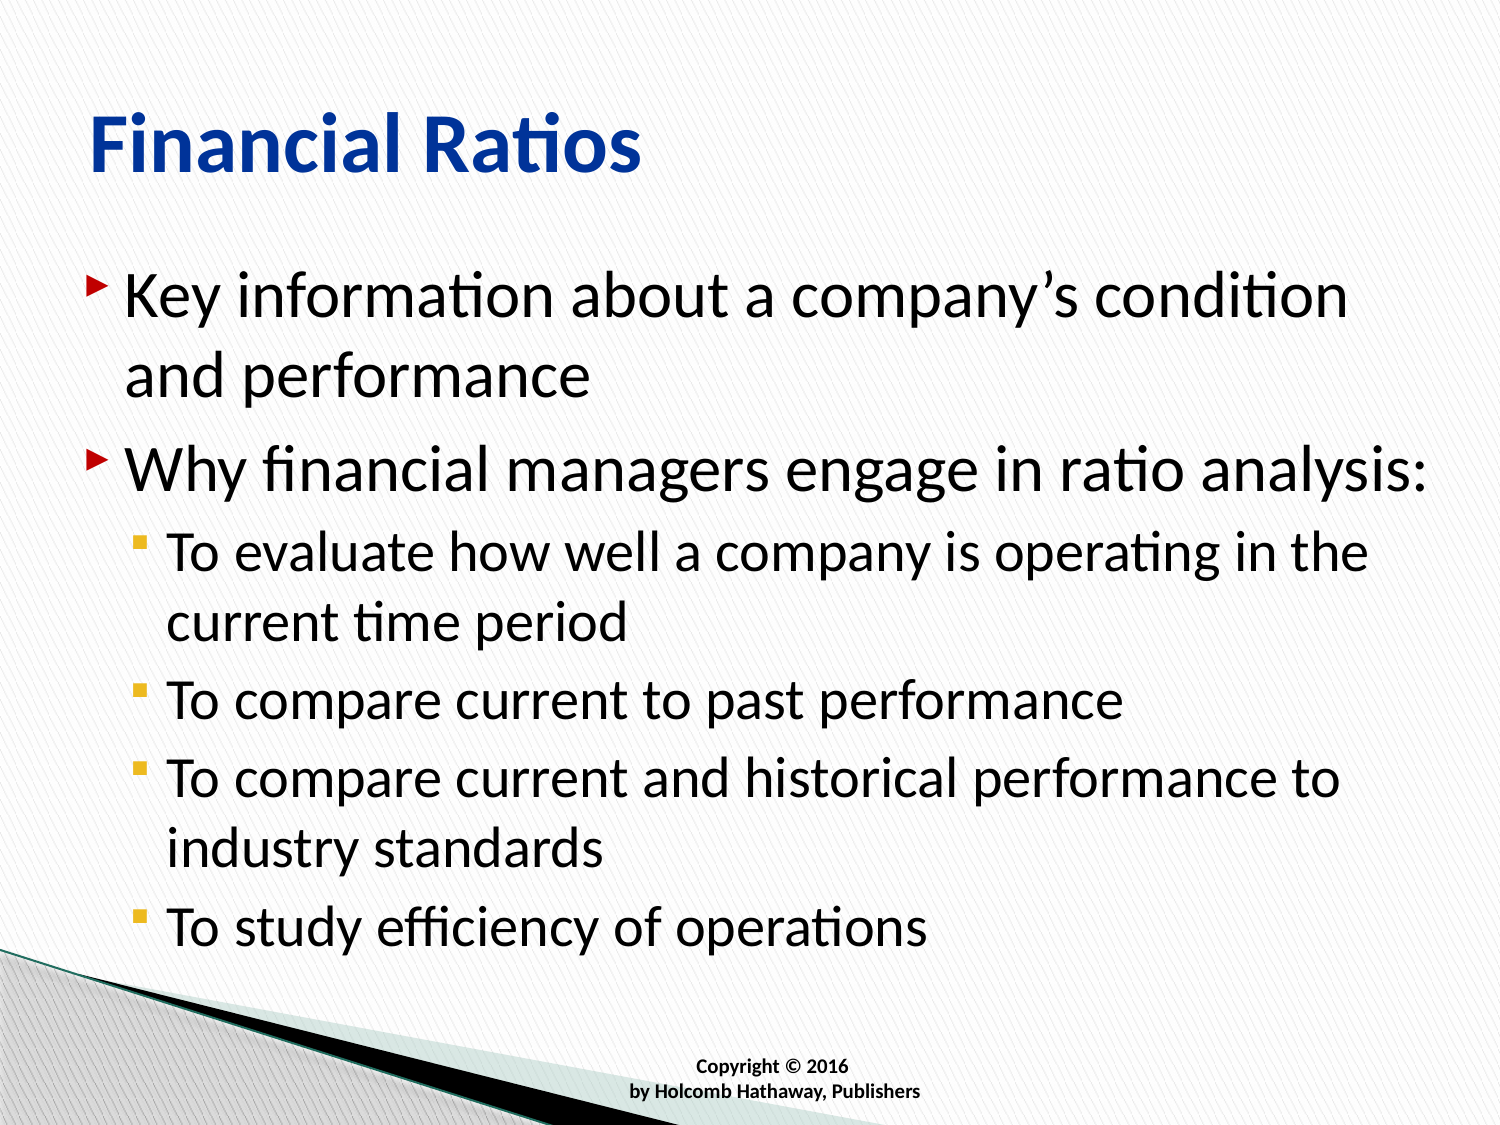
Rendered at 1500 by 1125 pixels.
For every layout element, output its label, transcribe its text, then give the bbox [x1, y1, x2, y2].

title Financial Ratios [75, 45, 1425, 233]
footer Copyright © 2016 by Holcomb Hathaway, Publishers [582, 1050, 968, 1110]
list Key information about a company’s condition and performance Why financial managers engage in ratio analysis: To evaluate how well a company is operating in the current time period To compare current to past performance To compare current and historical performance to industry standards To study efficiency of operations [50, 243, 1463, 1013]
